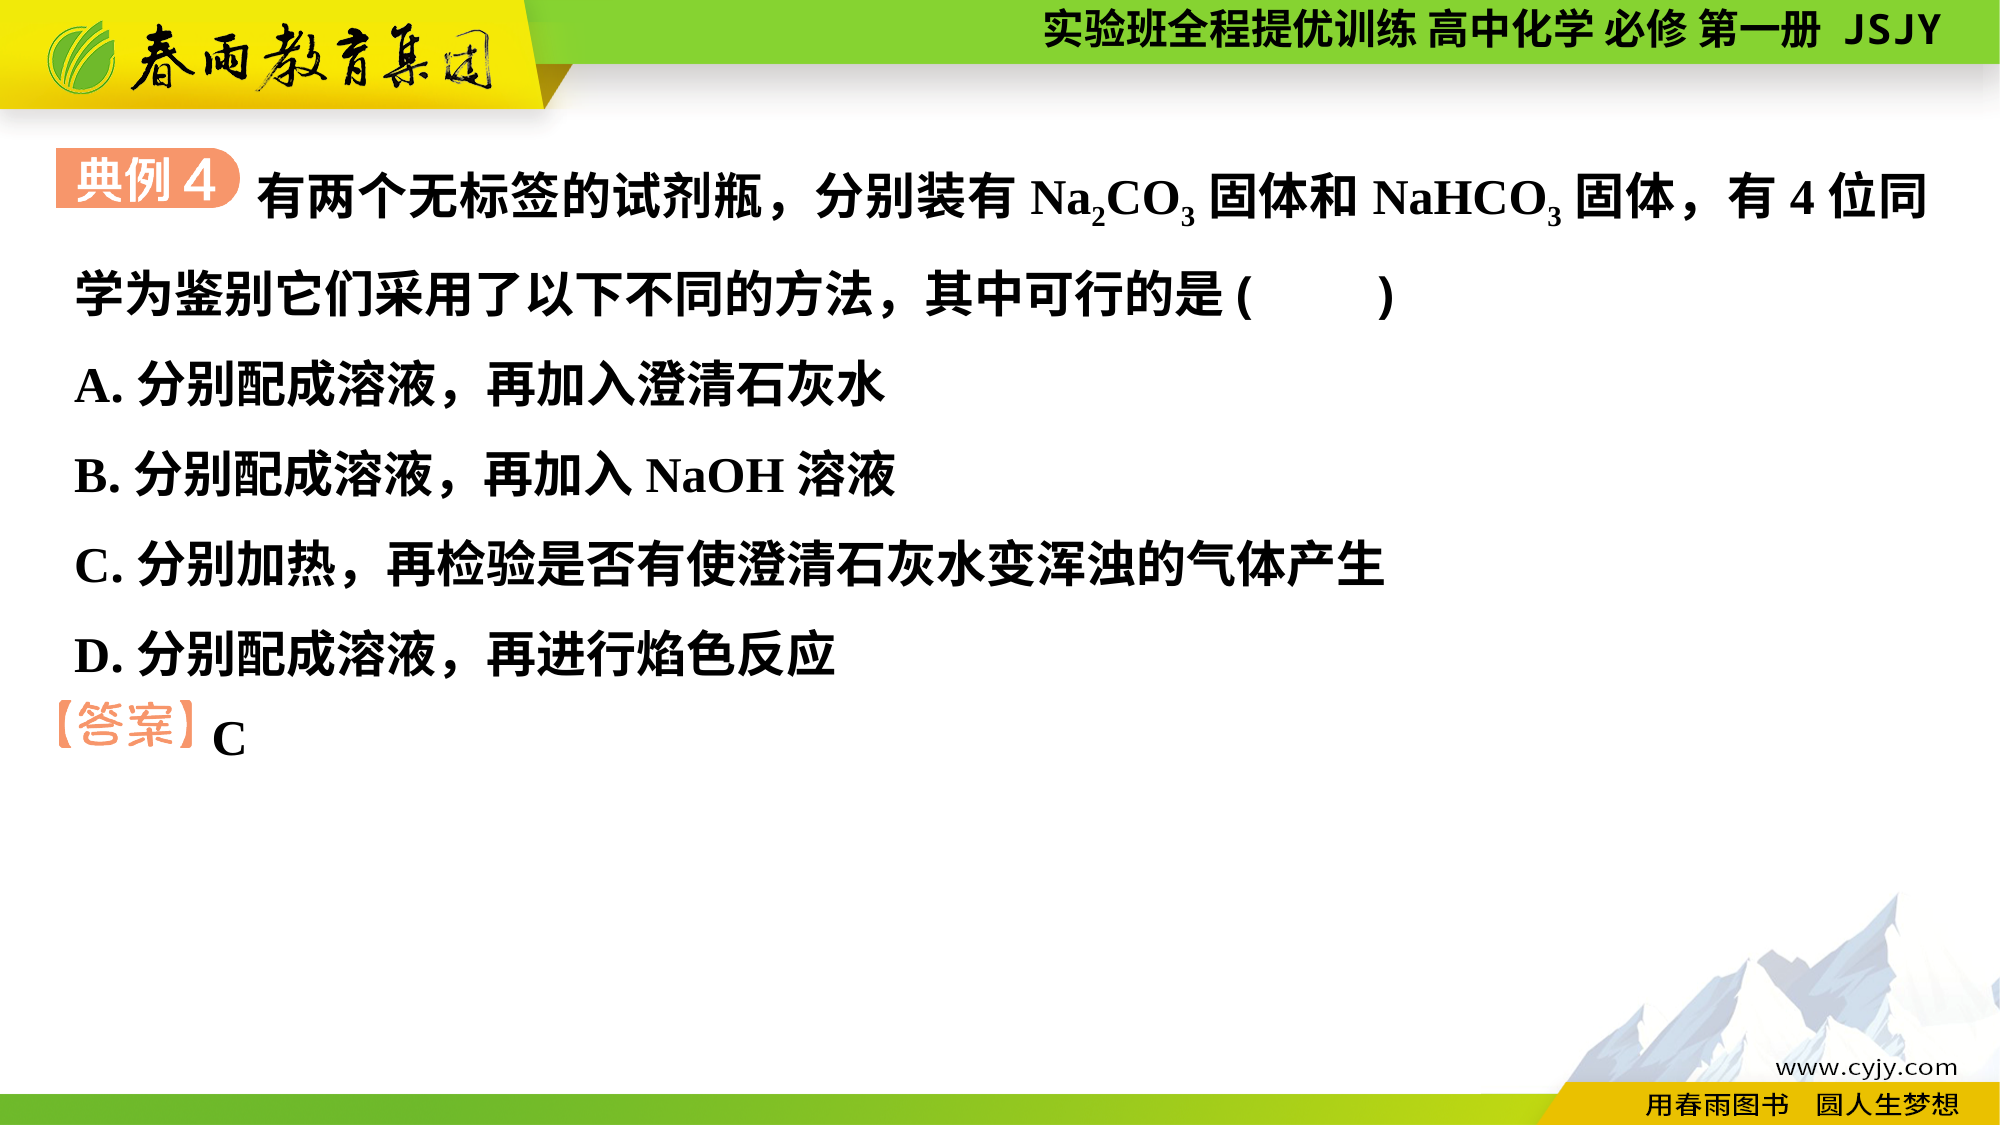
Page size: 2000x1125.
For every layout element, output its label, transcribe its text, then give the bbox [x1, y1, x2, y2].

text_box C [59, 668, 1944, 774]
list 有两个无标签的试剂瓶，分别装有Na2CO3固体和NaHCO3固体，有4位同学为鉴别它们采用了以下不同的方法，其中可行的是( ) A.分别配成溶液，再加入澄清石灰水 B.分别配成溶液，再加入NaOH溶液 C.分别加热，再检验是否有使澄清石灰水变浑浊的气体产生 D.分别配成溶液，再进行焰色反应 [59, 122, 1944, 668]
picture [0, 0, 2000, 1125]
